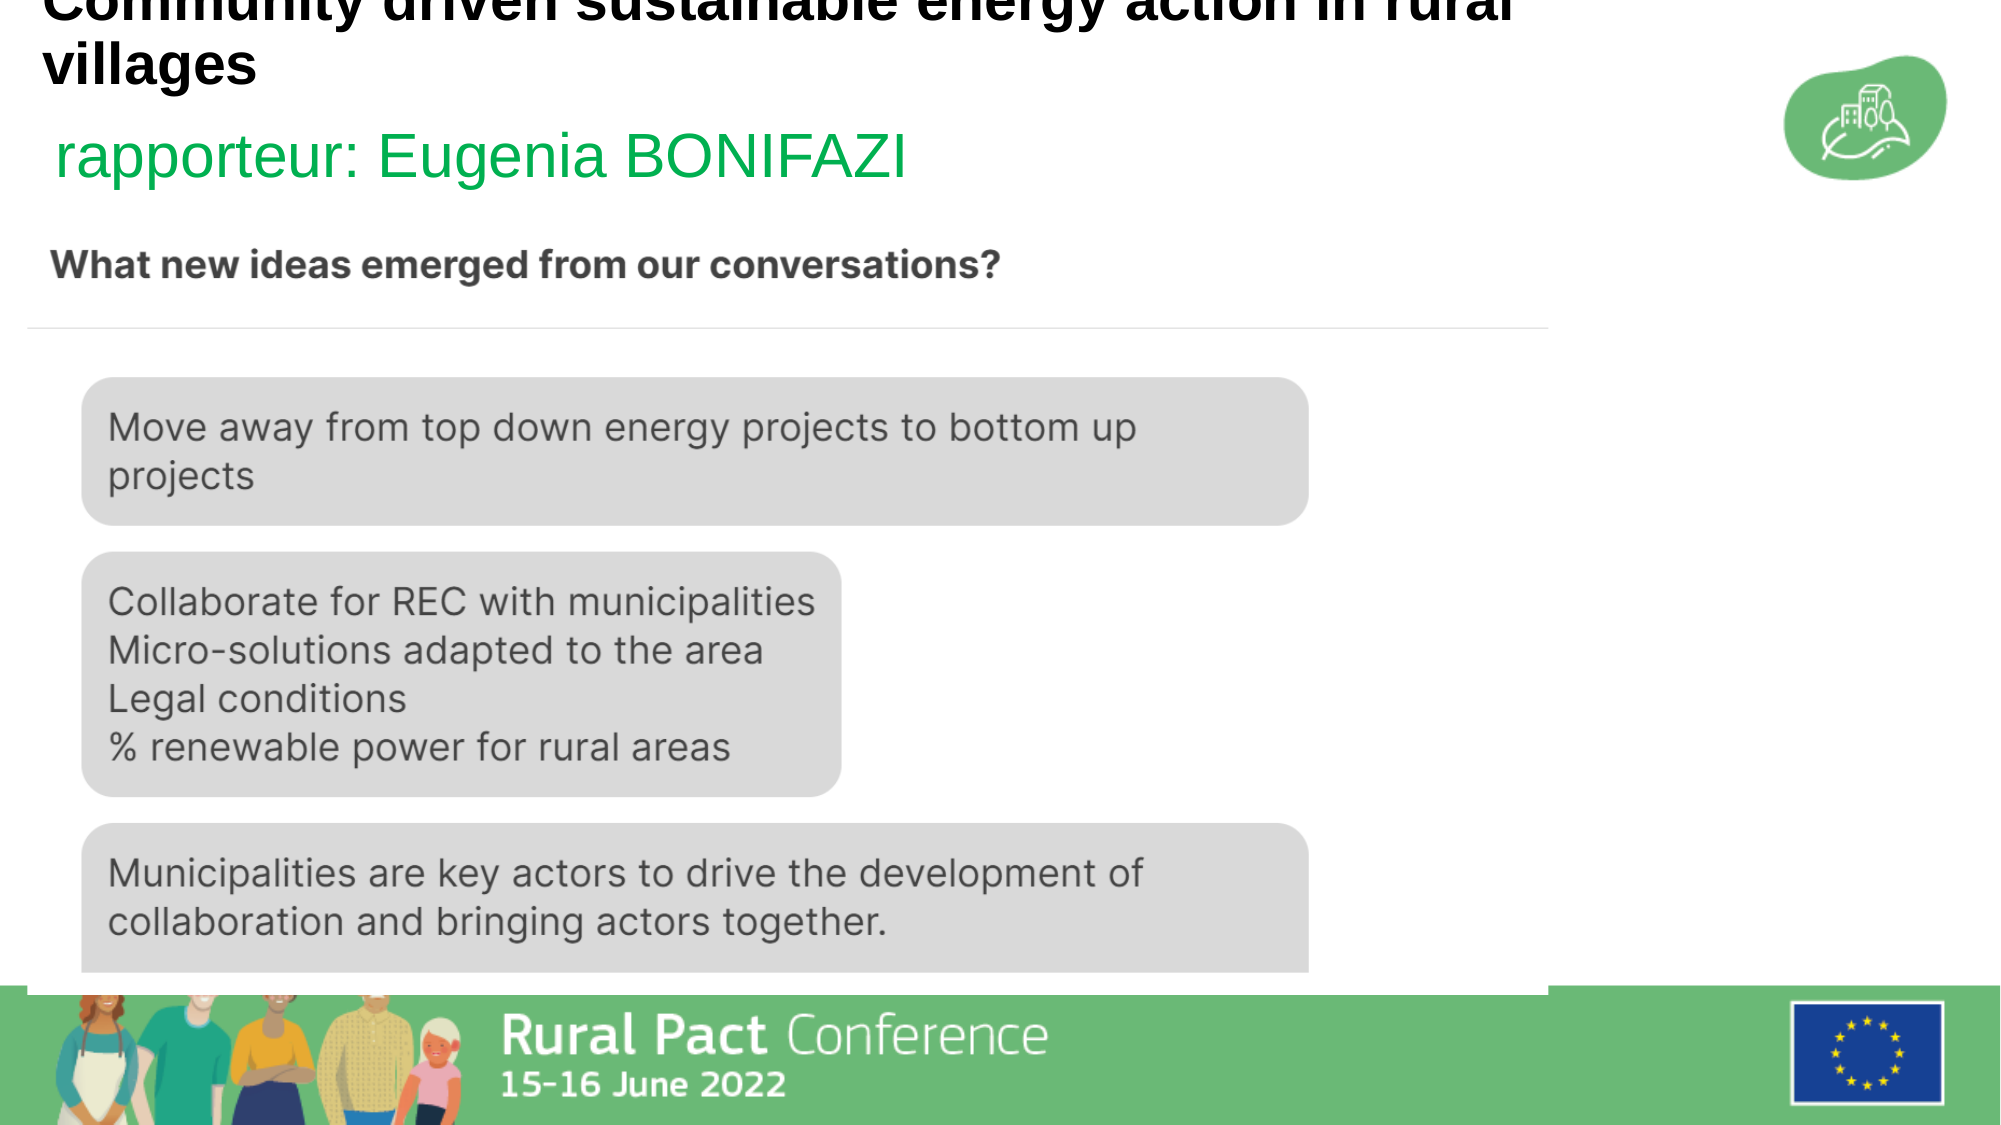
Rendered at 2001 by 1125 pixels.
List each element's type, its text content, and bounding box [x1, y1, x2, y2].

picture [0, 0, 2001, 1125]
text_box rapporteur: Eugenia BONIFAZI [40, 115, 1091, 204]
title Community driven sustainable energy action in rural villages [27, 0, 1762, 105]
